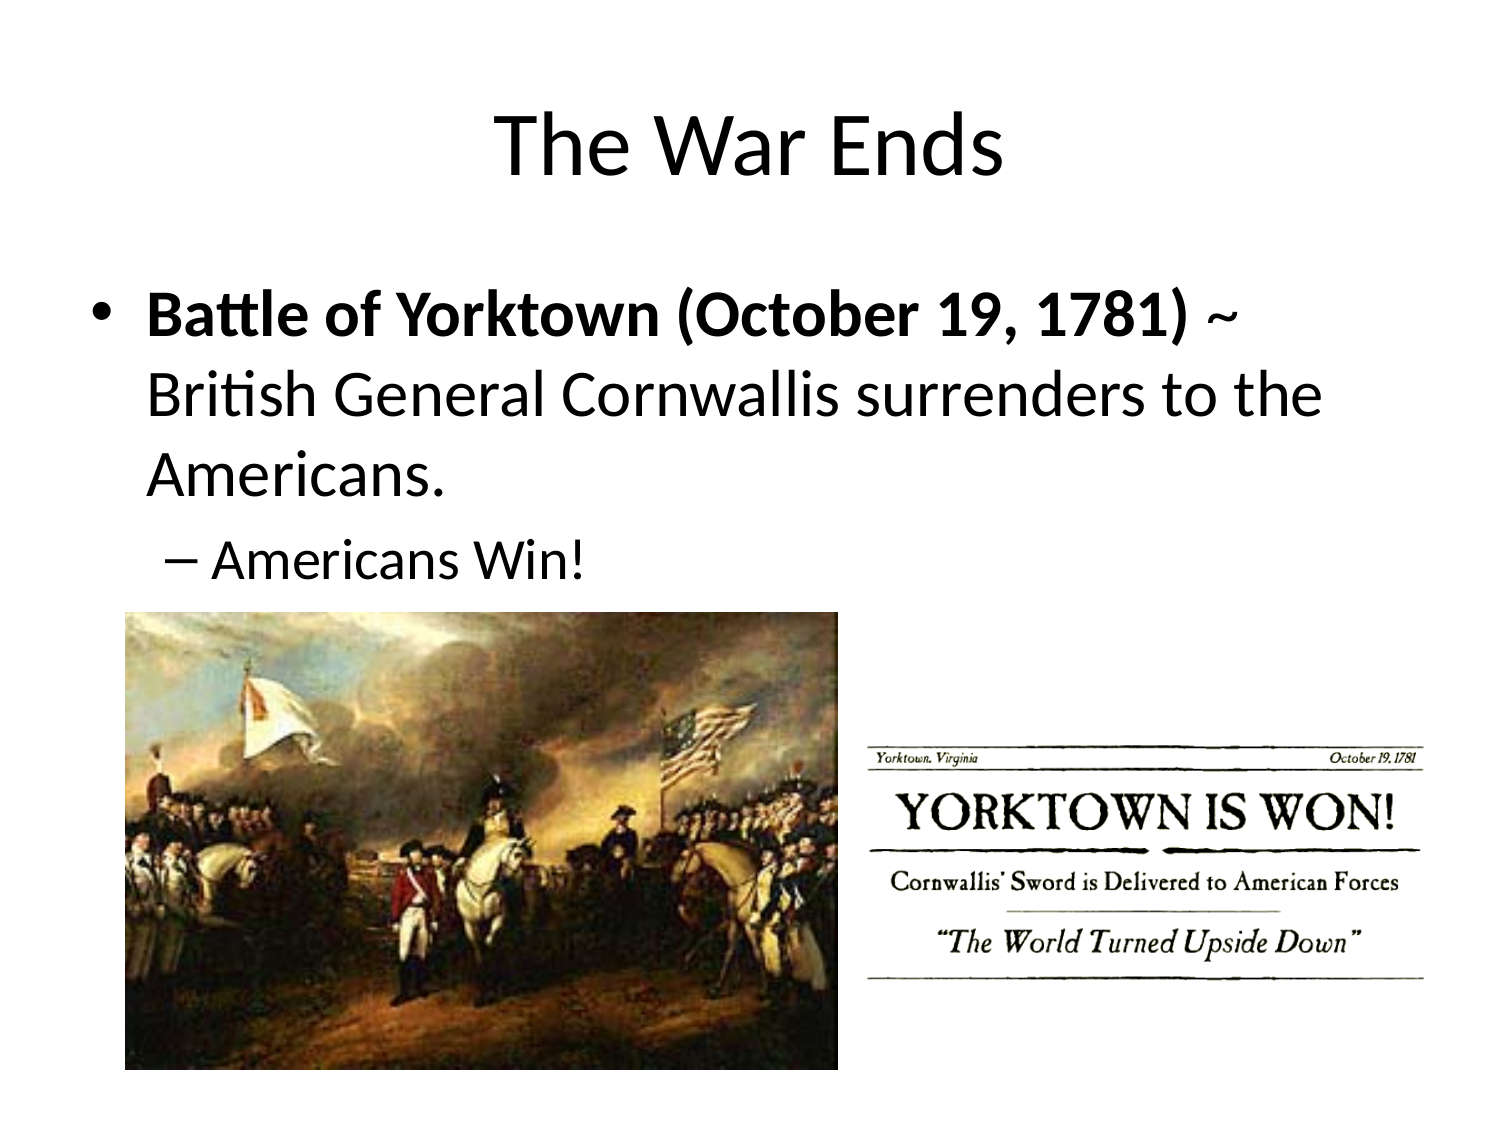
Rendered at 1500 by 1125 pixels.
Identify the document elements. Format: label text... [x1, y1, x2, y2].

picture [124, 612, 1454, 1070]
list Battle of Yorktown (October 19, 1781) ~ British General Cornwallis surrenders to the Americans. Americans Win! [75, 262, 1425, 1005]
title The War Ends [75, 45, 1425, 233]
